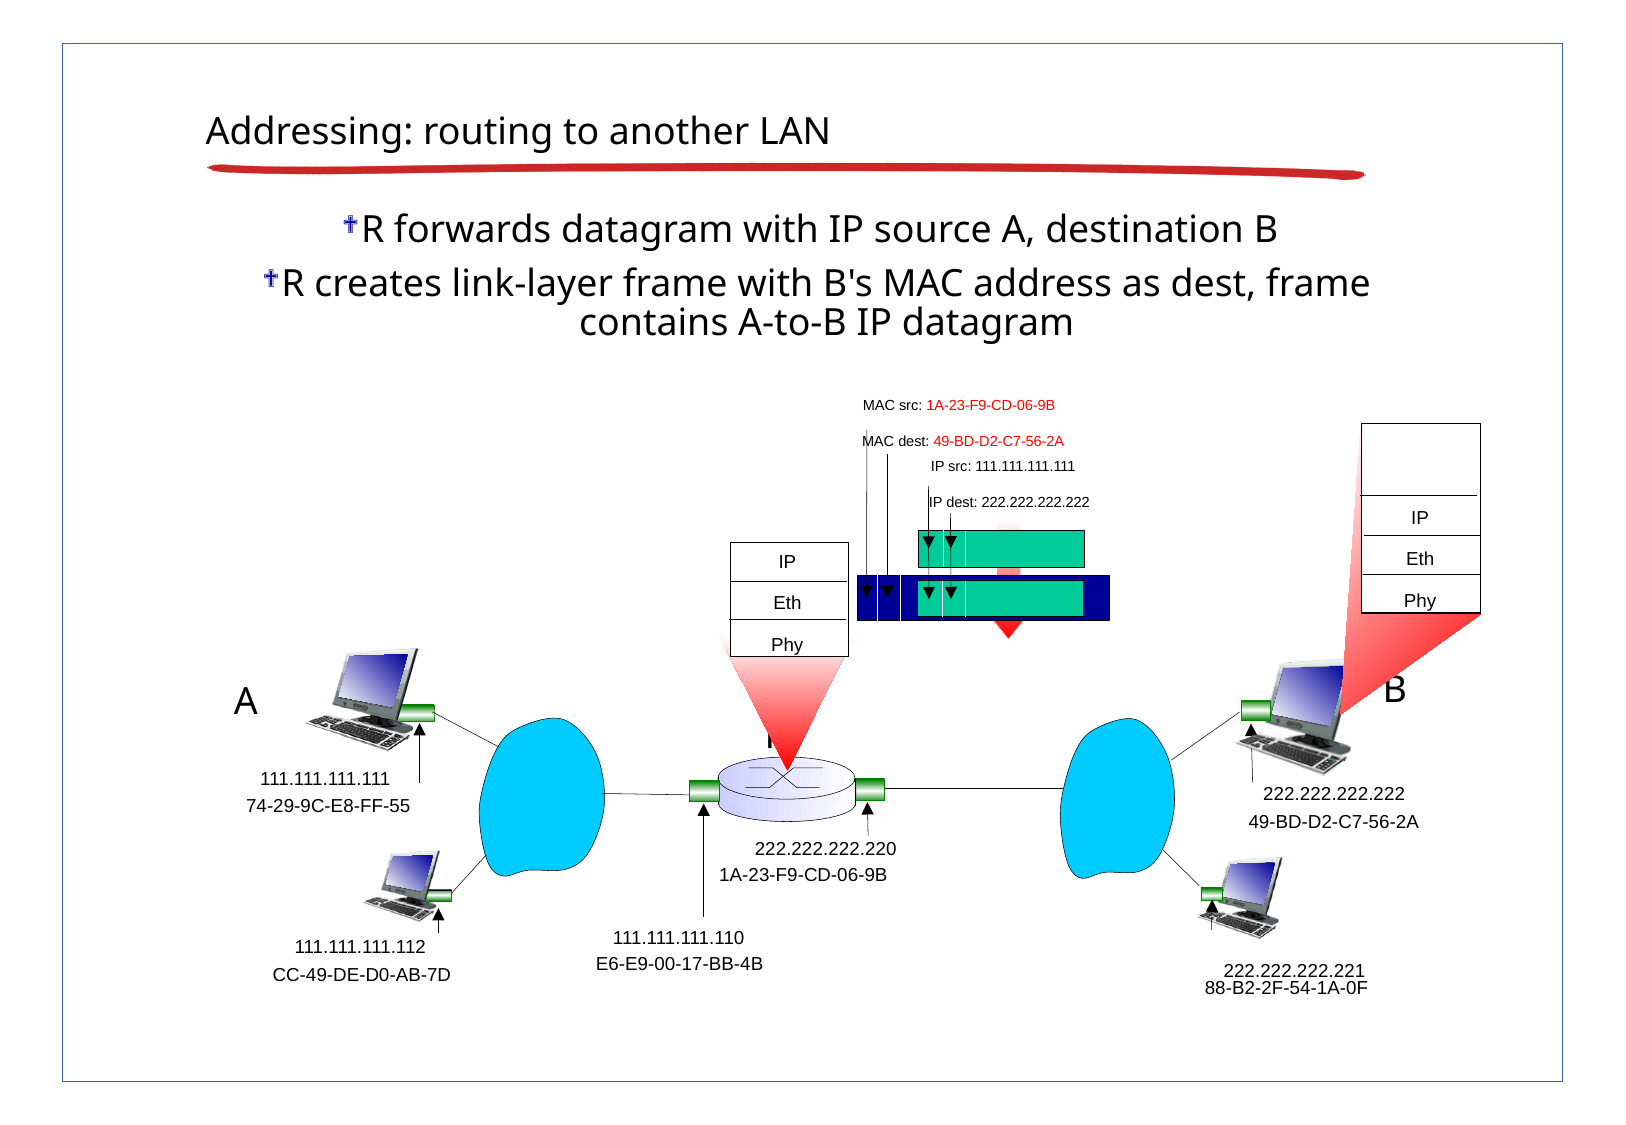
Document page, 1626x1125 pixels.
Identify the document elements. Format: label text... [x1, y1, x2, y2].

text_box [1340, 418, 1482, 715]
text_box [718, 461, 855, 771]
text_box R forwards datagram with IP source A, destination B [227, 207, 1404, 256]
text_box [227, 642, 1432, 1027]
title Addressing: routing to another LAN [200, 42, 1413, 217]
picture [201, 158, 1379, 186]
text_box R creates link-layer frame with B's MAC address as dest, frame contains A-to-B IP datagram [228, 261, 1406, 348]
text_box [62, 43, 1563, 1082]
text_box [993, 621, 1023, 640]
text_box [845, 390, 1110, 621]
